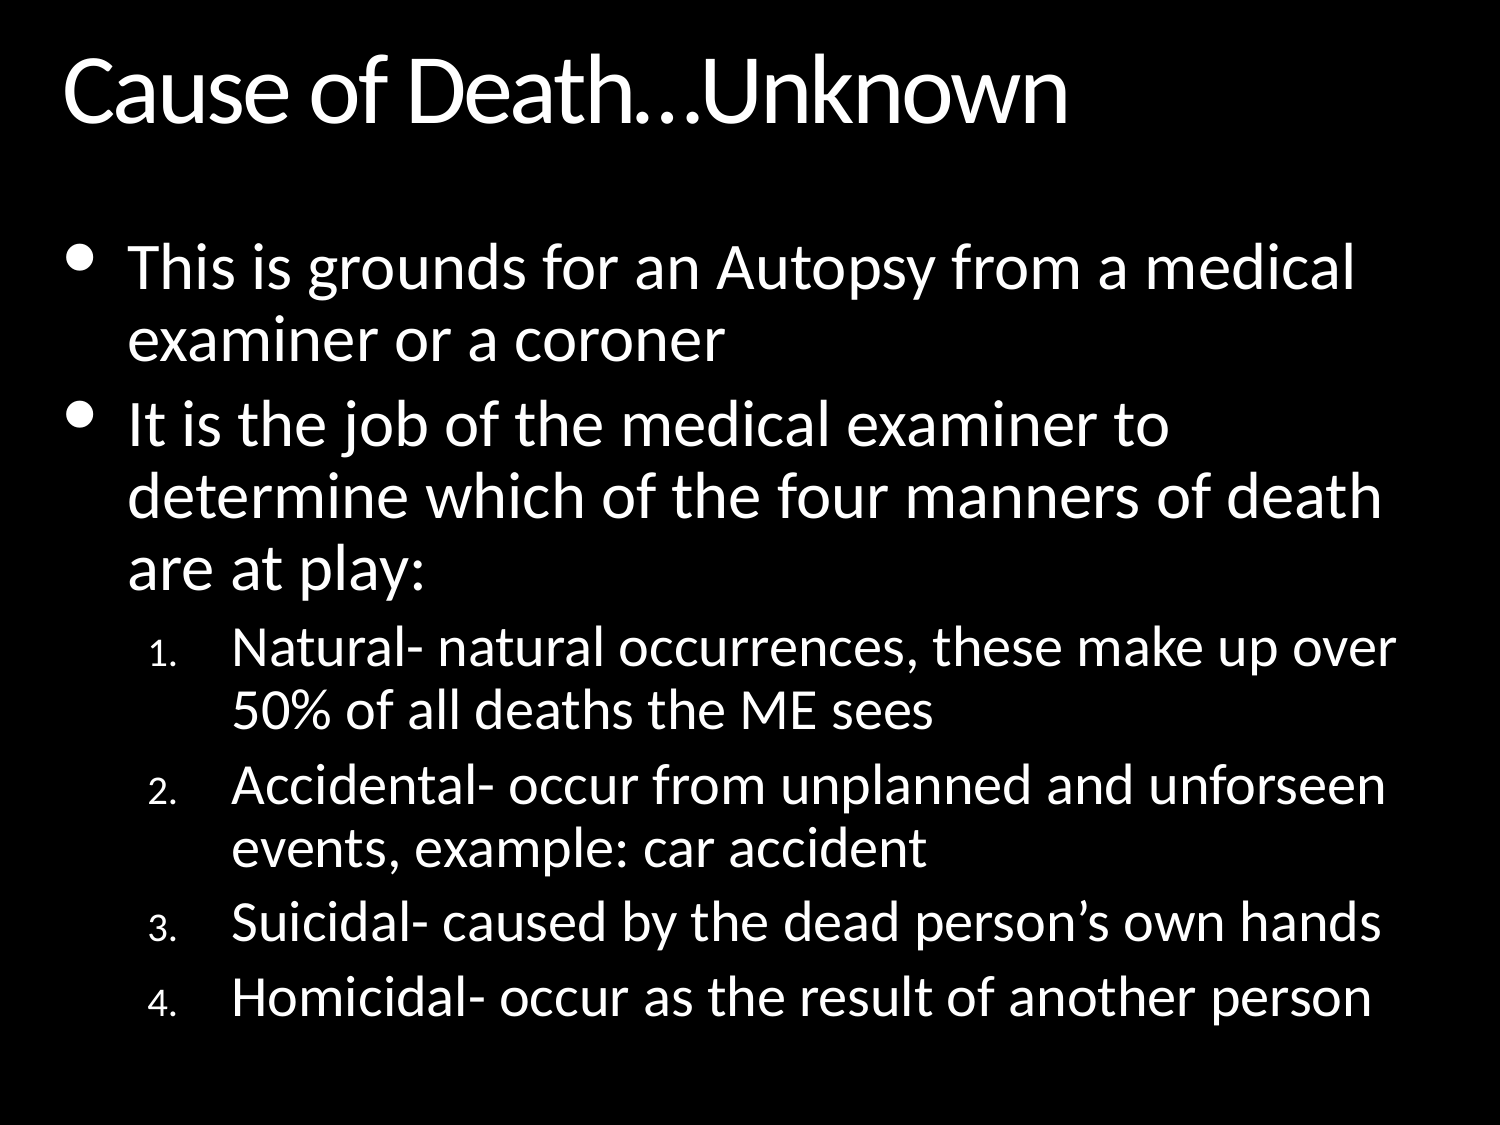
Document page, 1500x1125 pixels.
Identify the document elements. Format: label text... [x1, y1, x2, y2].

list This is grounds for an Autopsy from a medical examiner or a coroner It is the job of the medical examiner to determine which of the four manners of death are at play: Natural- natural occurrences, these make up over 50% of all deaths the ME sees Accidental- occur from unplanned and unforseen events, example: car accident Suicidal- caused by the dead person’s own hands Homicidal- occur as the result of another person [62, 231, 1438, 1050]
title Cause of Death…Unknown [62, 37, 1438, 147]
